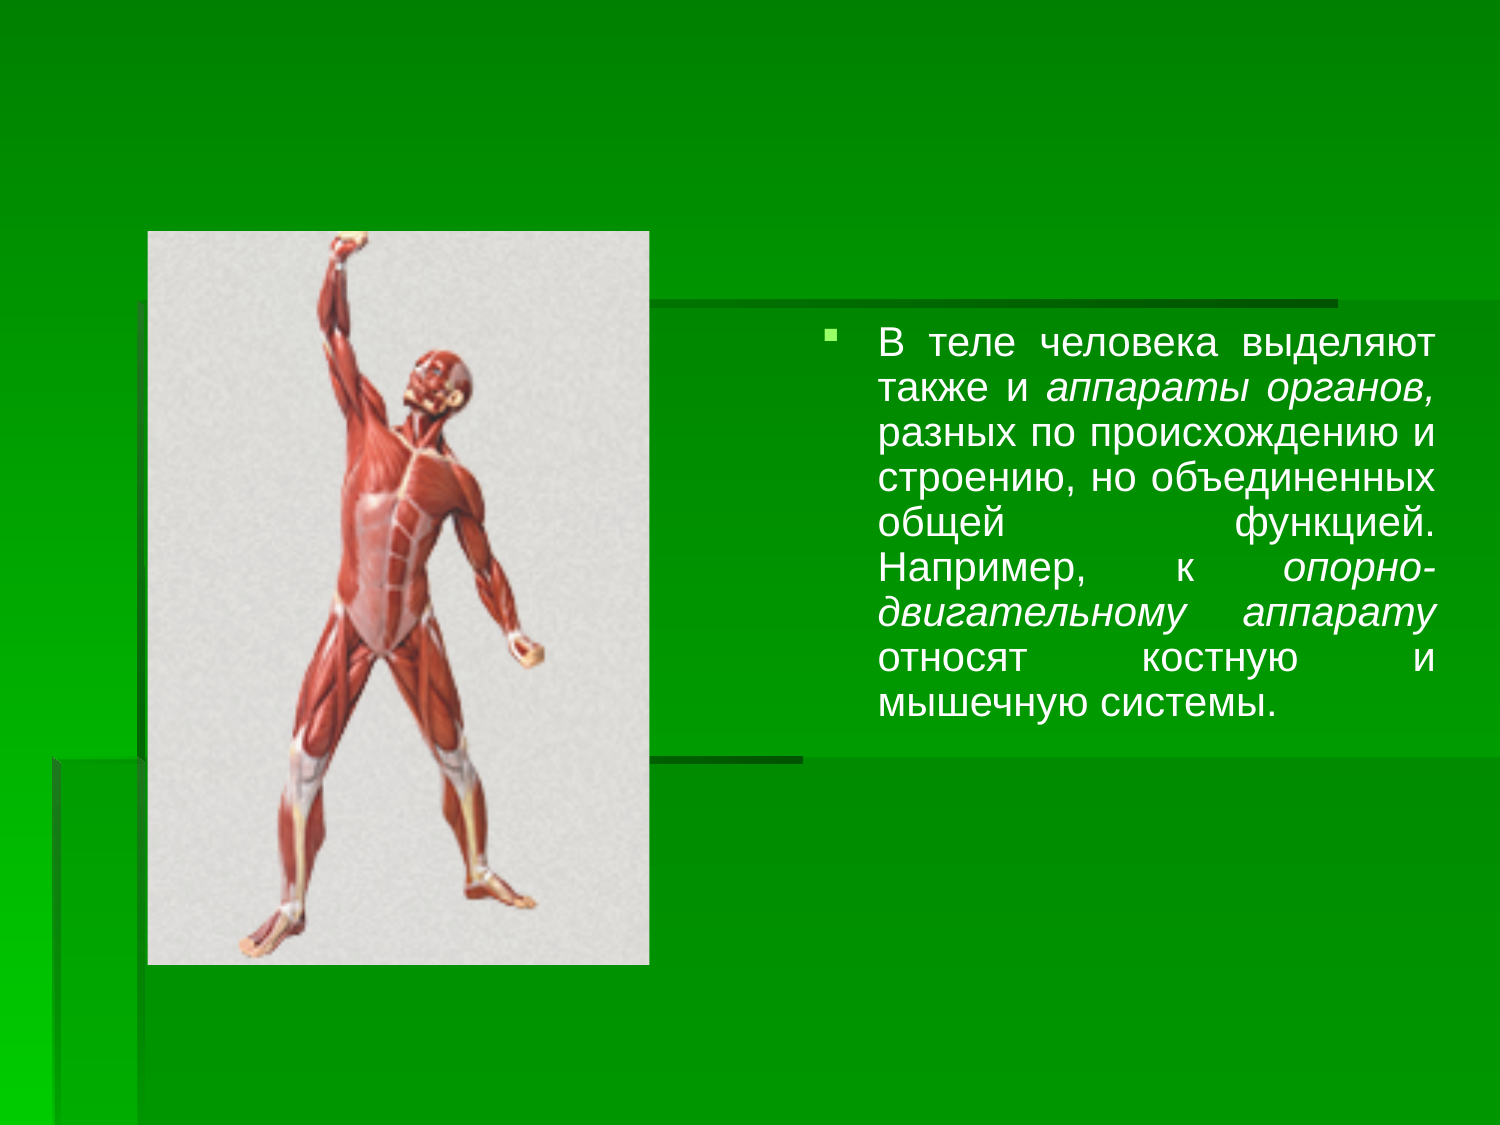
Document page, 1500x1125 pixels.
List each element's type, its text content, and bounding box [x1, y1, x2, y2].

list В теле человека выделяют также и аппараты органов, разных по происхождению и строению, но объединенных общей функцией. Например, к опорно-двигательному аппарату относят костную и мышечную системы. [806, 312, 1452, 1001]
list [147, 231, 650, 965]
